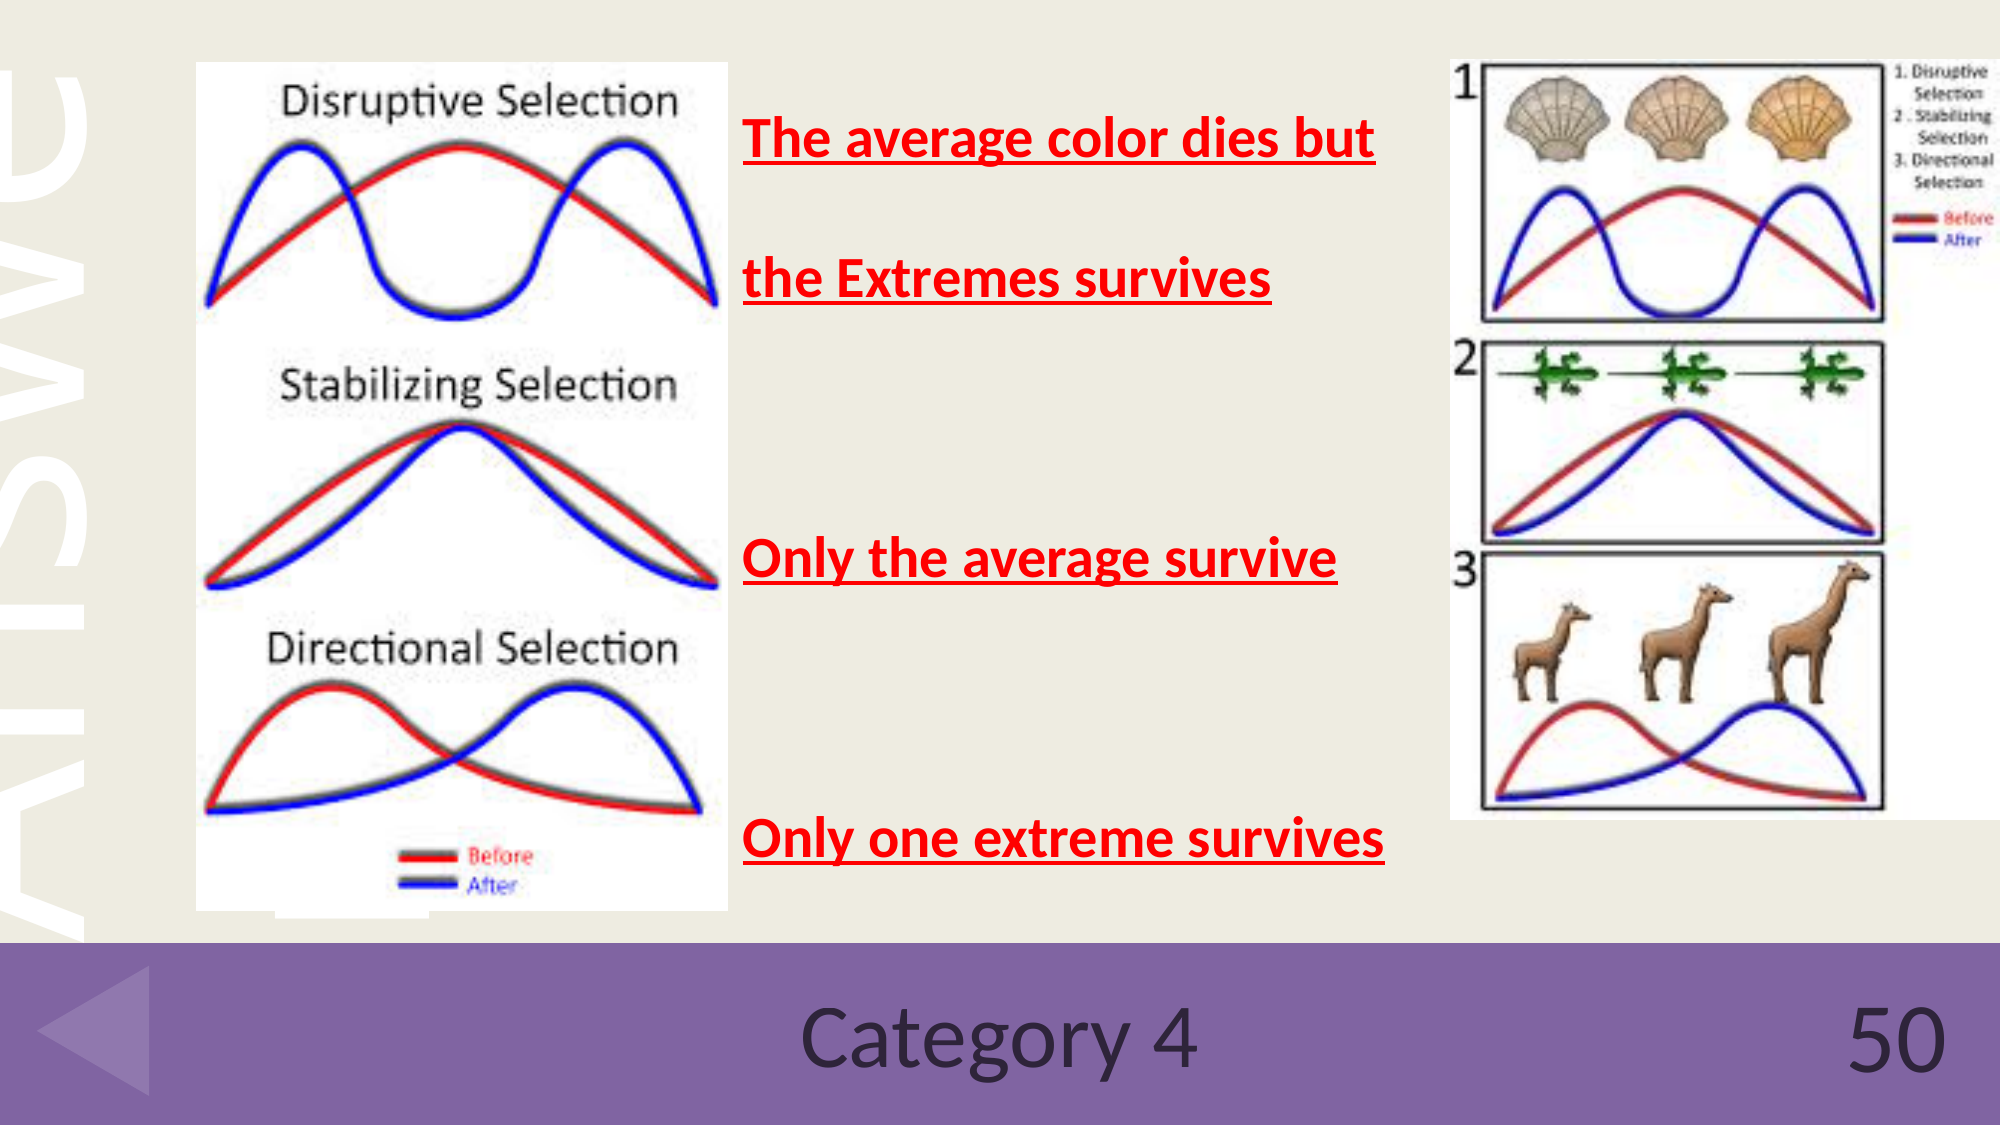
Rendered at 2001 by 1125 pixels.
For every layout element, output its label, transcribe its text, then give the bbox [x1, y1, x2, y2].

title Category 4 [99, 937, 1900, 1125]
list 50 [1900, 967, 1963, 1097]
picture [1450, 59, 2000, 820]
picture [196, 62, 729, 911]
list The average color dies but the Extremes survives Only the average survive Only one extreme survives [733, 92, 1451, 911]
